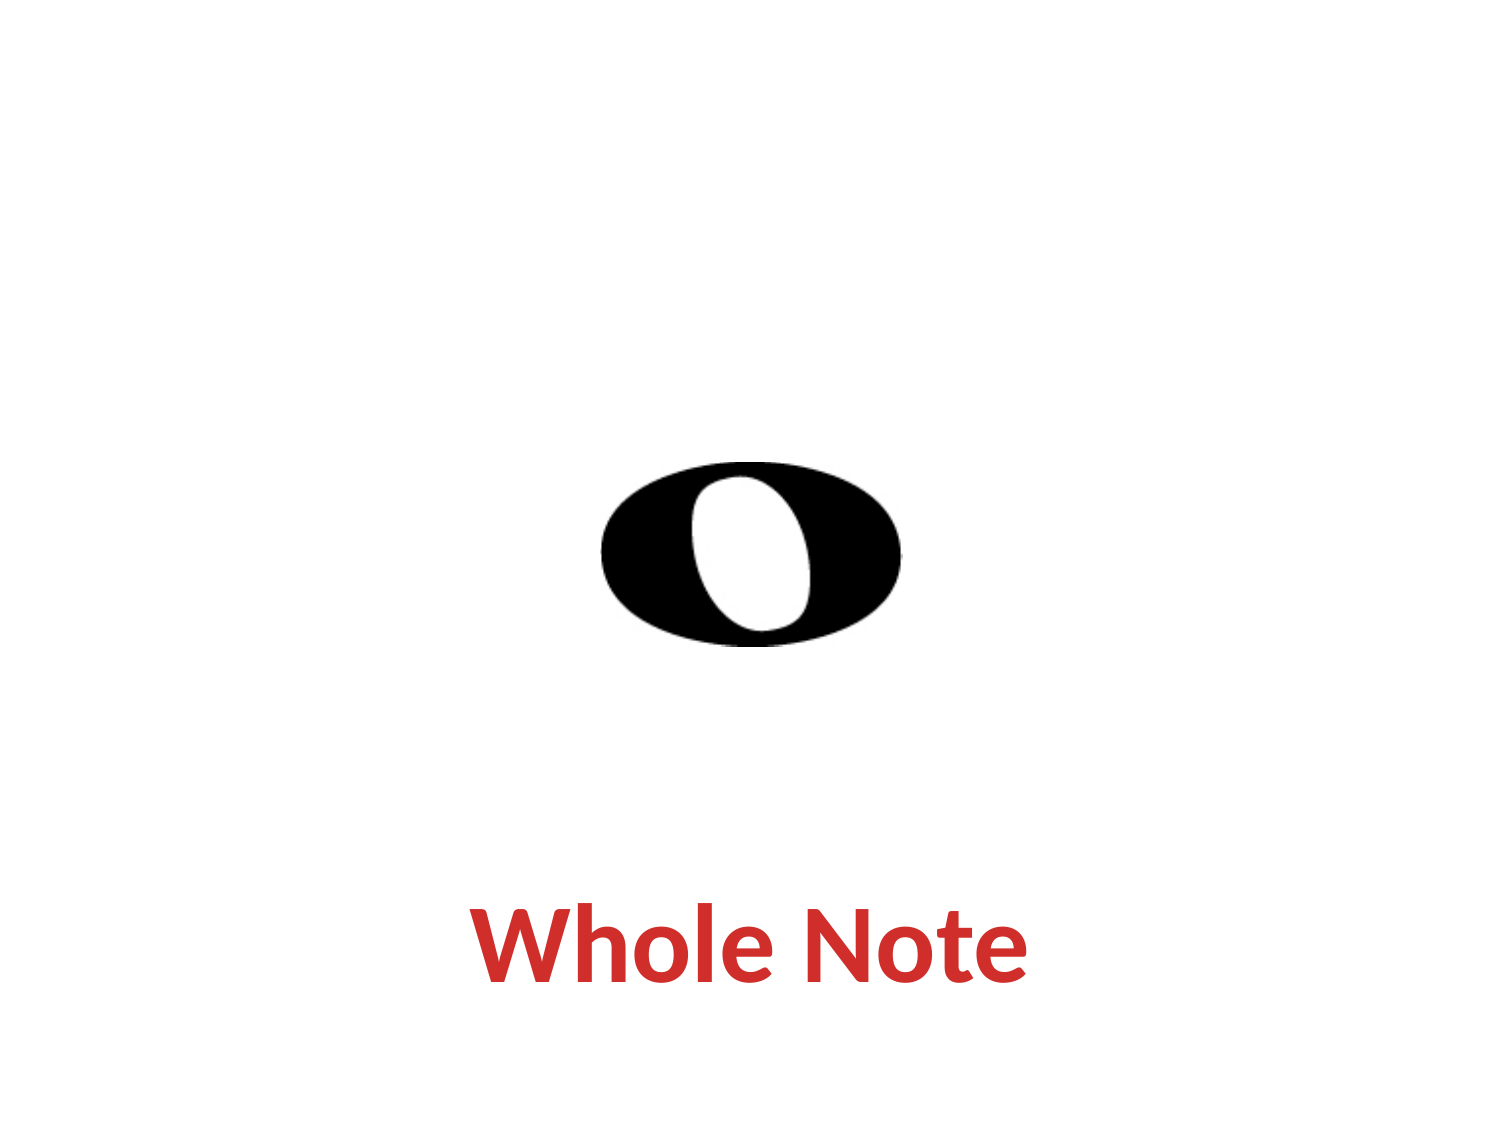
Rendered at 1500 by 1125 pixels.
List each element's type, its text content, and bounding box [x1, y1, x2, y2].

text_box Whole Note [453, 862, 1046, 1013]
picture [599, 462, 903, 648]
